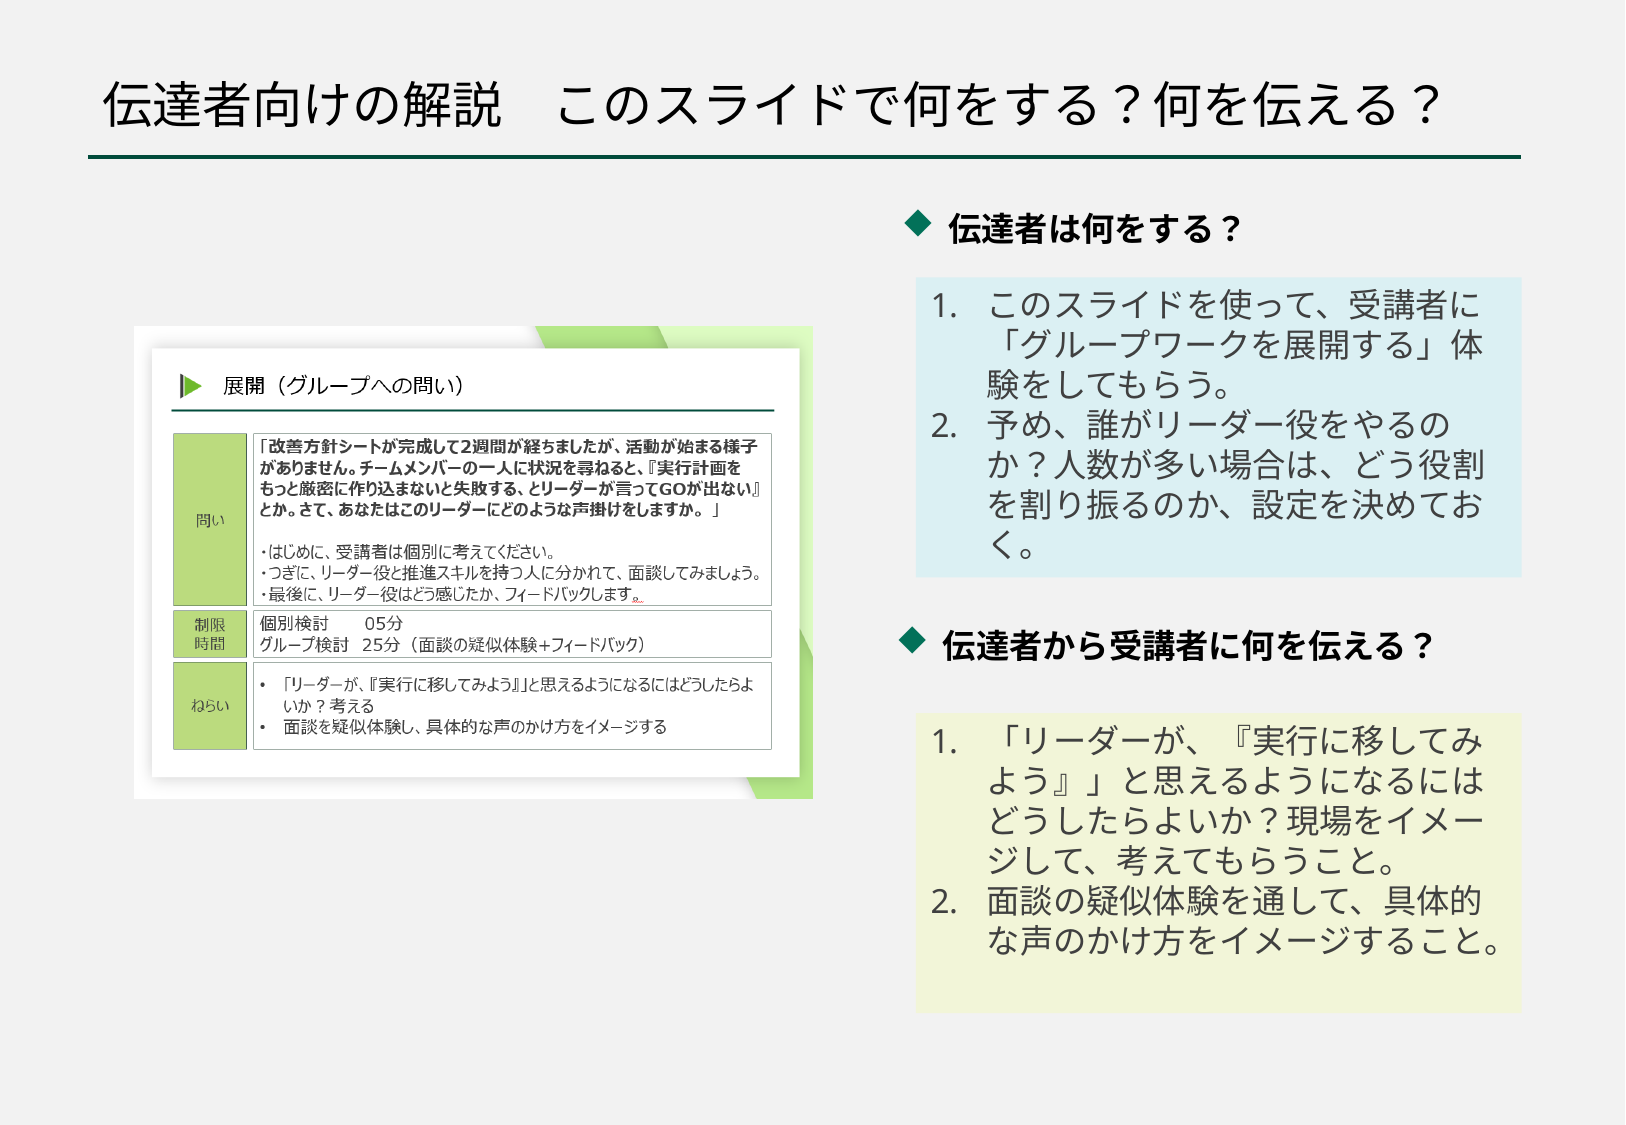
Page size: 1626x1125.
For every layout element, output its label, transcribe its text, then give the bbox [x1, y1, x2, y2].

list このスライドを使って、受講者に「グループワークを展開する」体験をしてもらう。 予め、誰がリーダー役をやるのか？人数が多い場合は、どう役割を割り振るのか、設定を決めておく。 [915, 277, 1522, 578]
picture [134, 326, 813, 799]
list 「リーダーが、『実行に移してみよう』」と思えるようになるにはどうしたらよいか？現場をイメージして、考えてもらうこと。 面談の疑似体験を通して、具体的な声のかけ方をイメージすること。 [915, 713, 1522, 1014]
